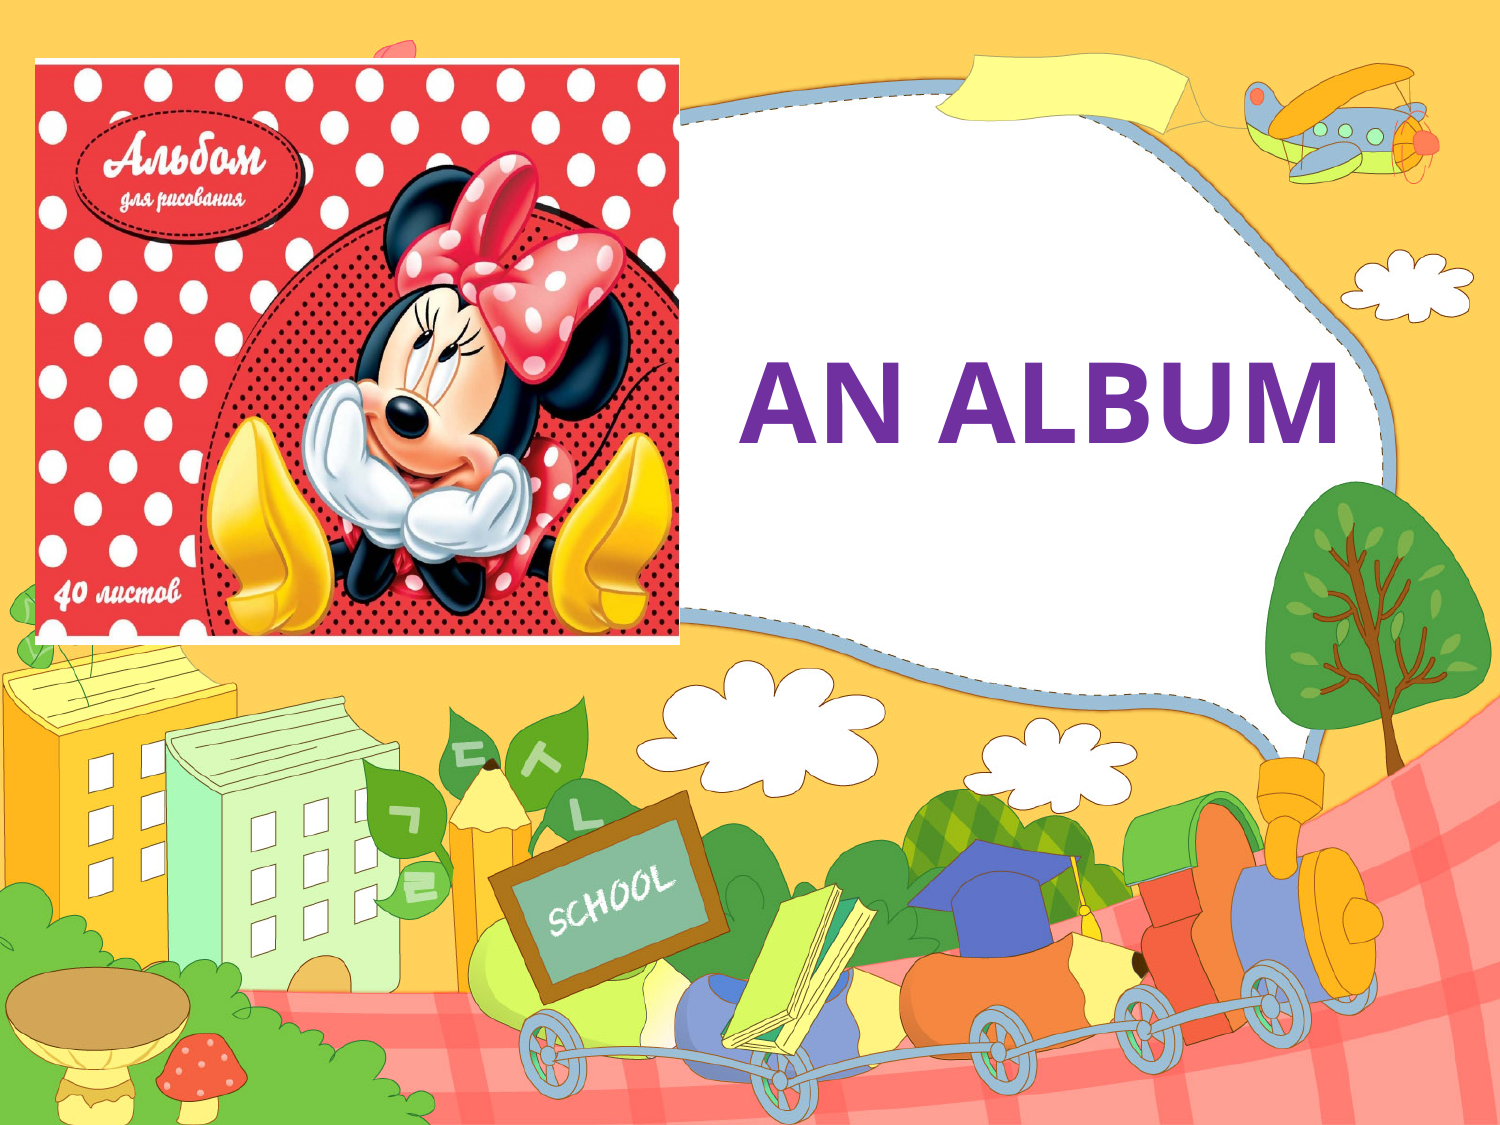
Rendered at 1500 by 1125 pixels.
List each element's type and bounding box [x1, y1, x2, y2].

picture [0, 0, 1500, 1125]
list [34, 58, 680, 645]
